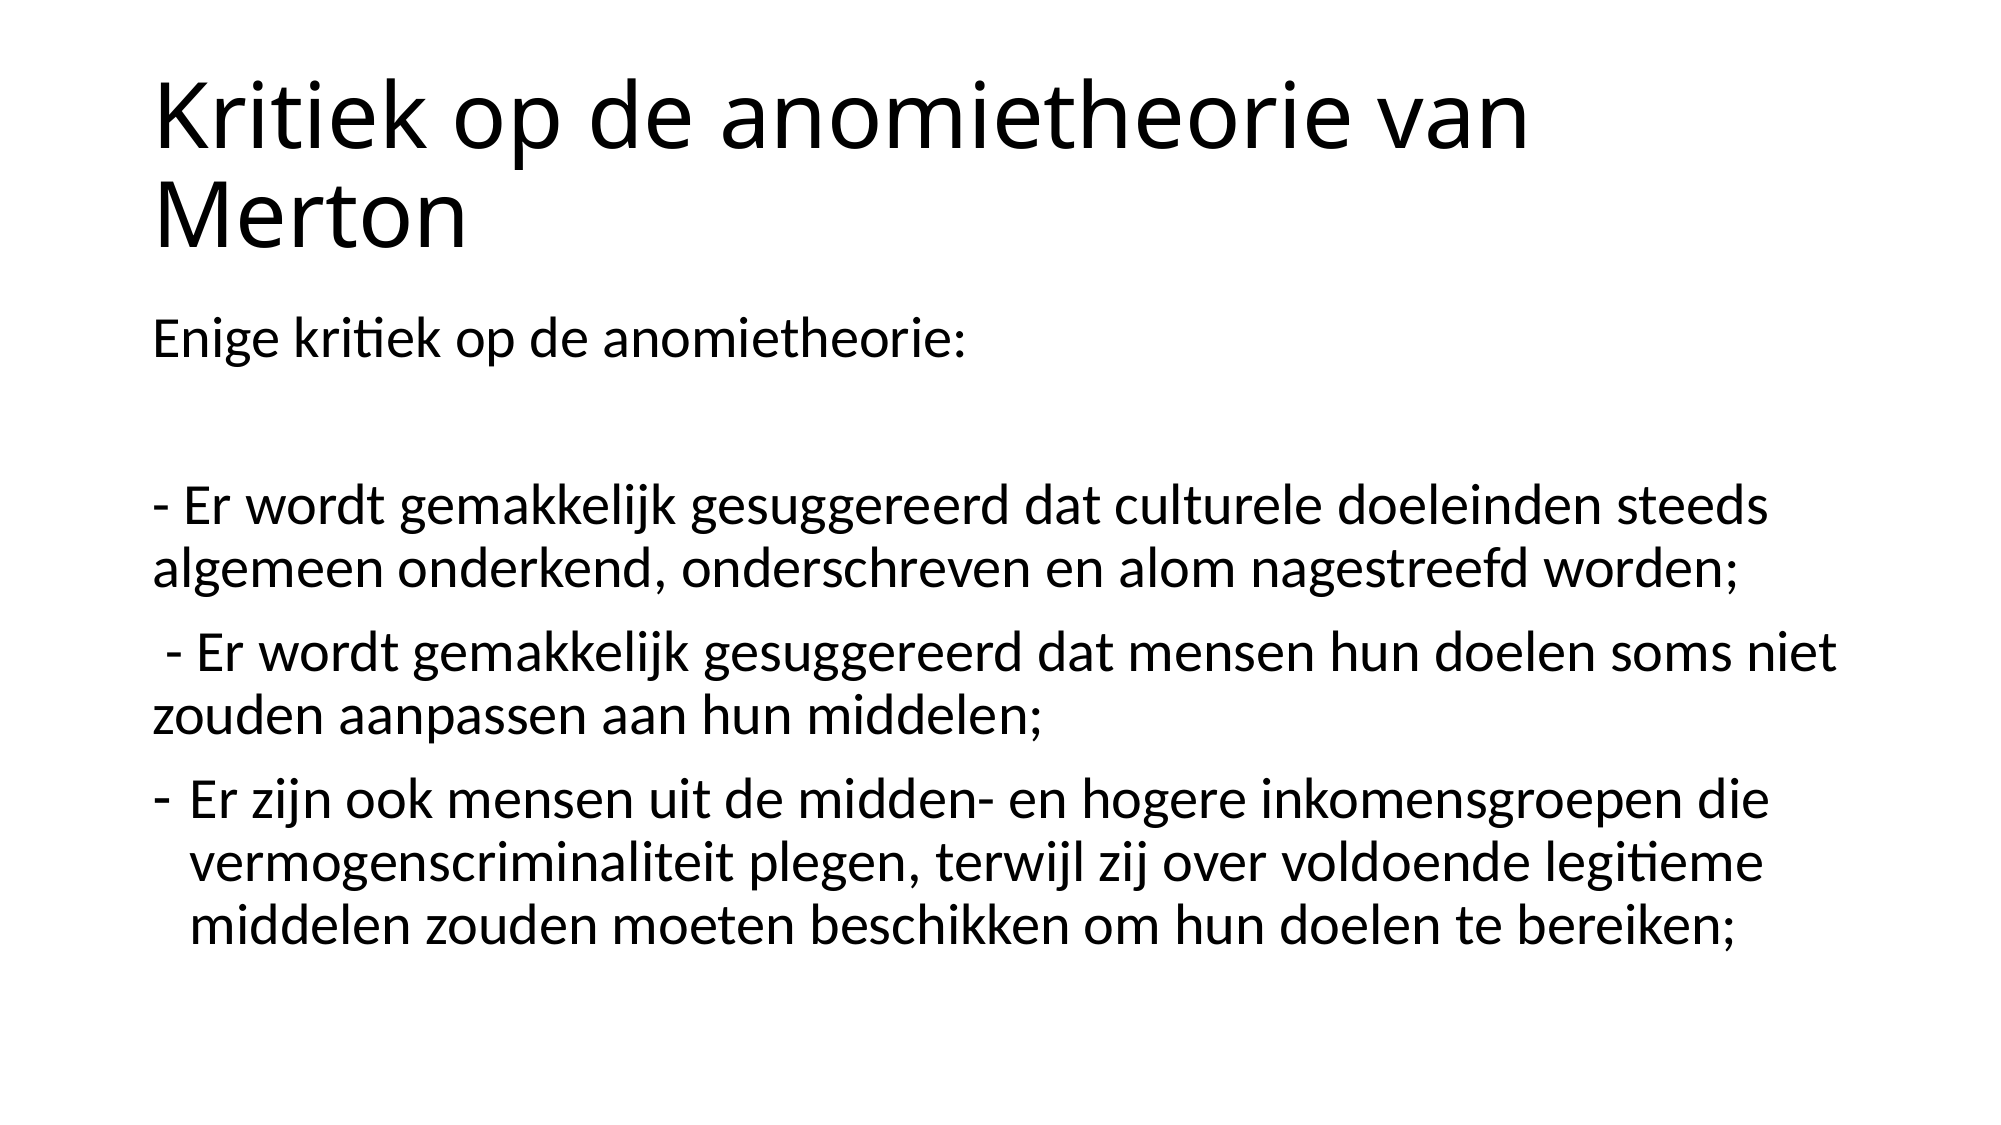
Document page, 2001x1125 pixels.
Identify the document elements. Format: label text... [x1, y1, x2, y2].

title Kritiek op de anomietheorie van Merton [137, 59, 1863, 278]
list Enige kritiek op de anomietheorie: - Er wordt gemakkelijk gesuggereerd dat culturele doeleinden steeds algemeen onderkend, onderschreven en alom nagestreefd worden; - Er wordt gemakkelijk gesuggereerd dat mensen hun doelen soms niet zouden aanpassen aan hun middelen; Er zijn ook mensen uit de midden- en hogere inkomensgroepen die vermogenscriminaliteit plegen, terwijl zij over voldoende legitieme middelen zouden moeten beschikken om hun doelen te bereiken; [137, 299, 1863, 1014]
